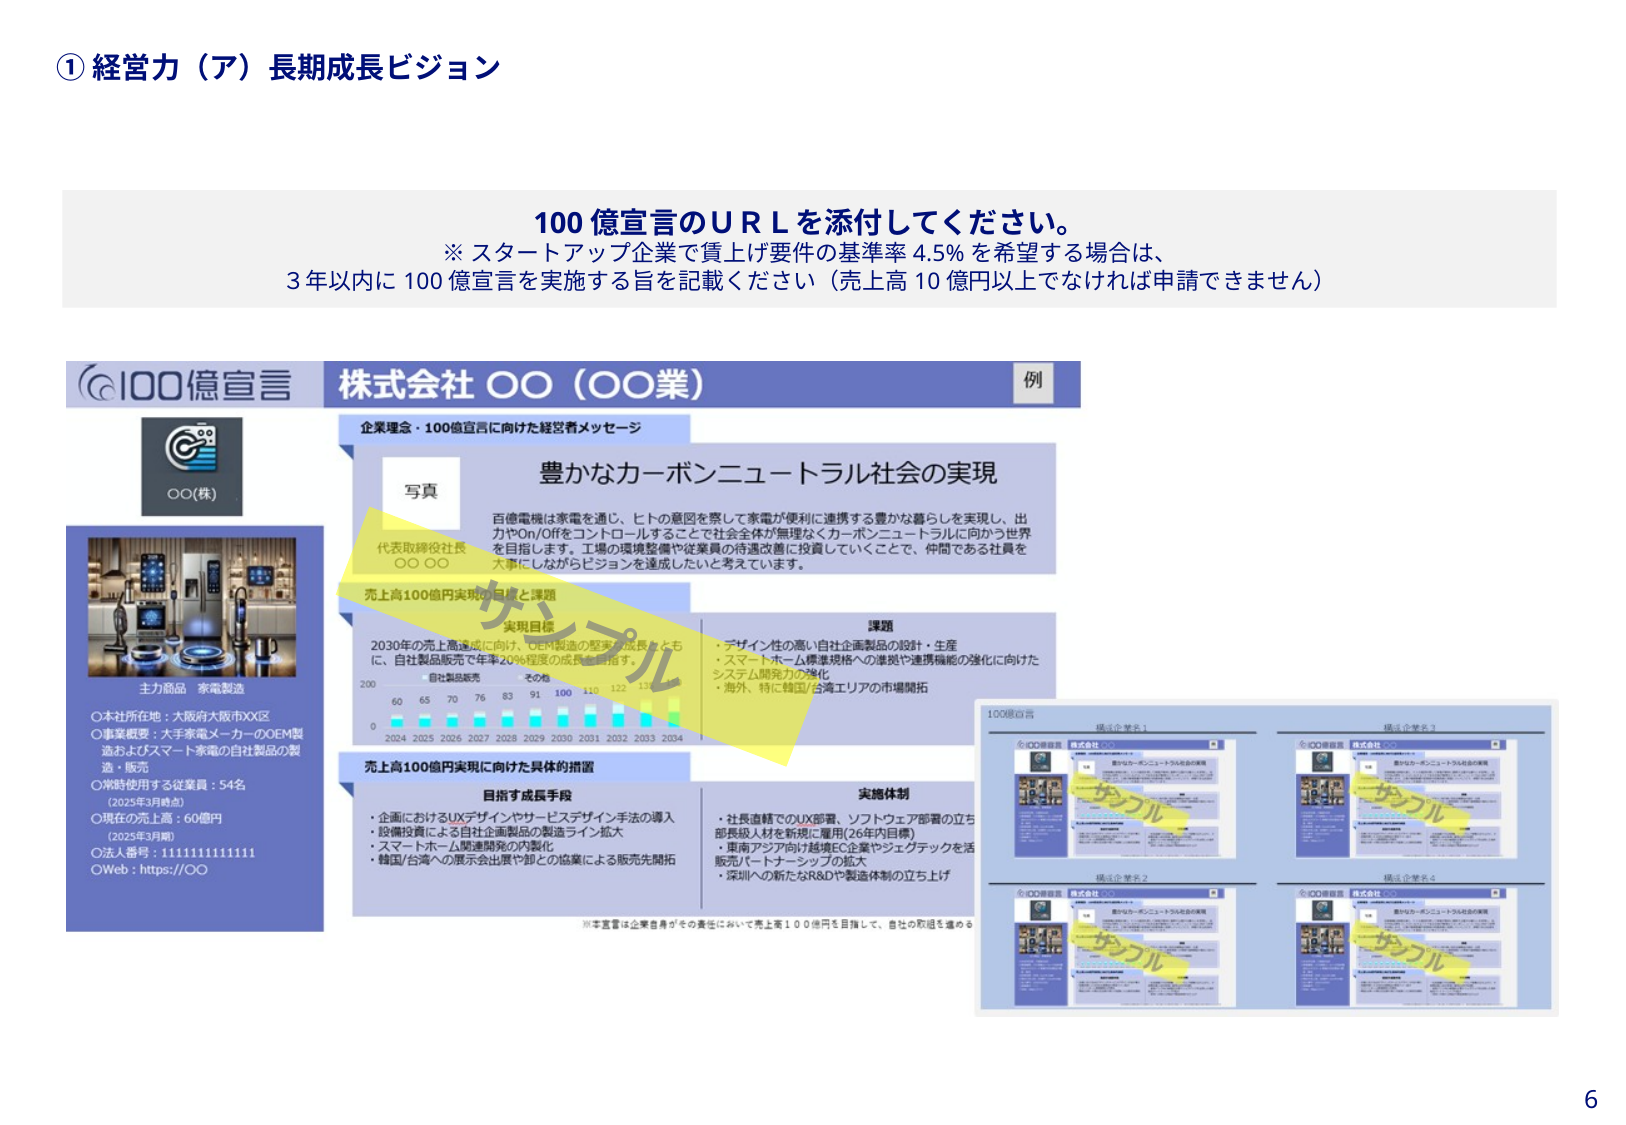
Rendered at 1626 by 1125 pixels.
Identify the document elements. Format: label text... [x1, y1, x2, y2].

picture [66, 361, 1559, 1017]
text_box 100億宣言のＵＲＬを添付してください。 ※スタートアップ企業で賃上げ要件の基準率4.5%を希望する場合は、 ３年以内に100億宣言を実施する旨を記載ください（売上高10億円以上でなければ申請できません） [62, 190, 1557, 308]
list ①経営力（ア）長期成長ビジョン [32, 42, 1592, 90]
